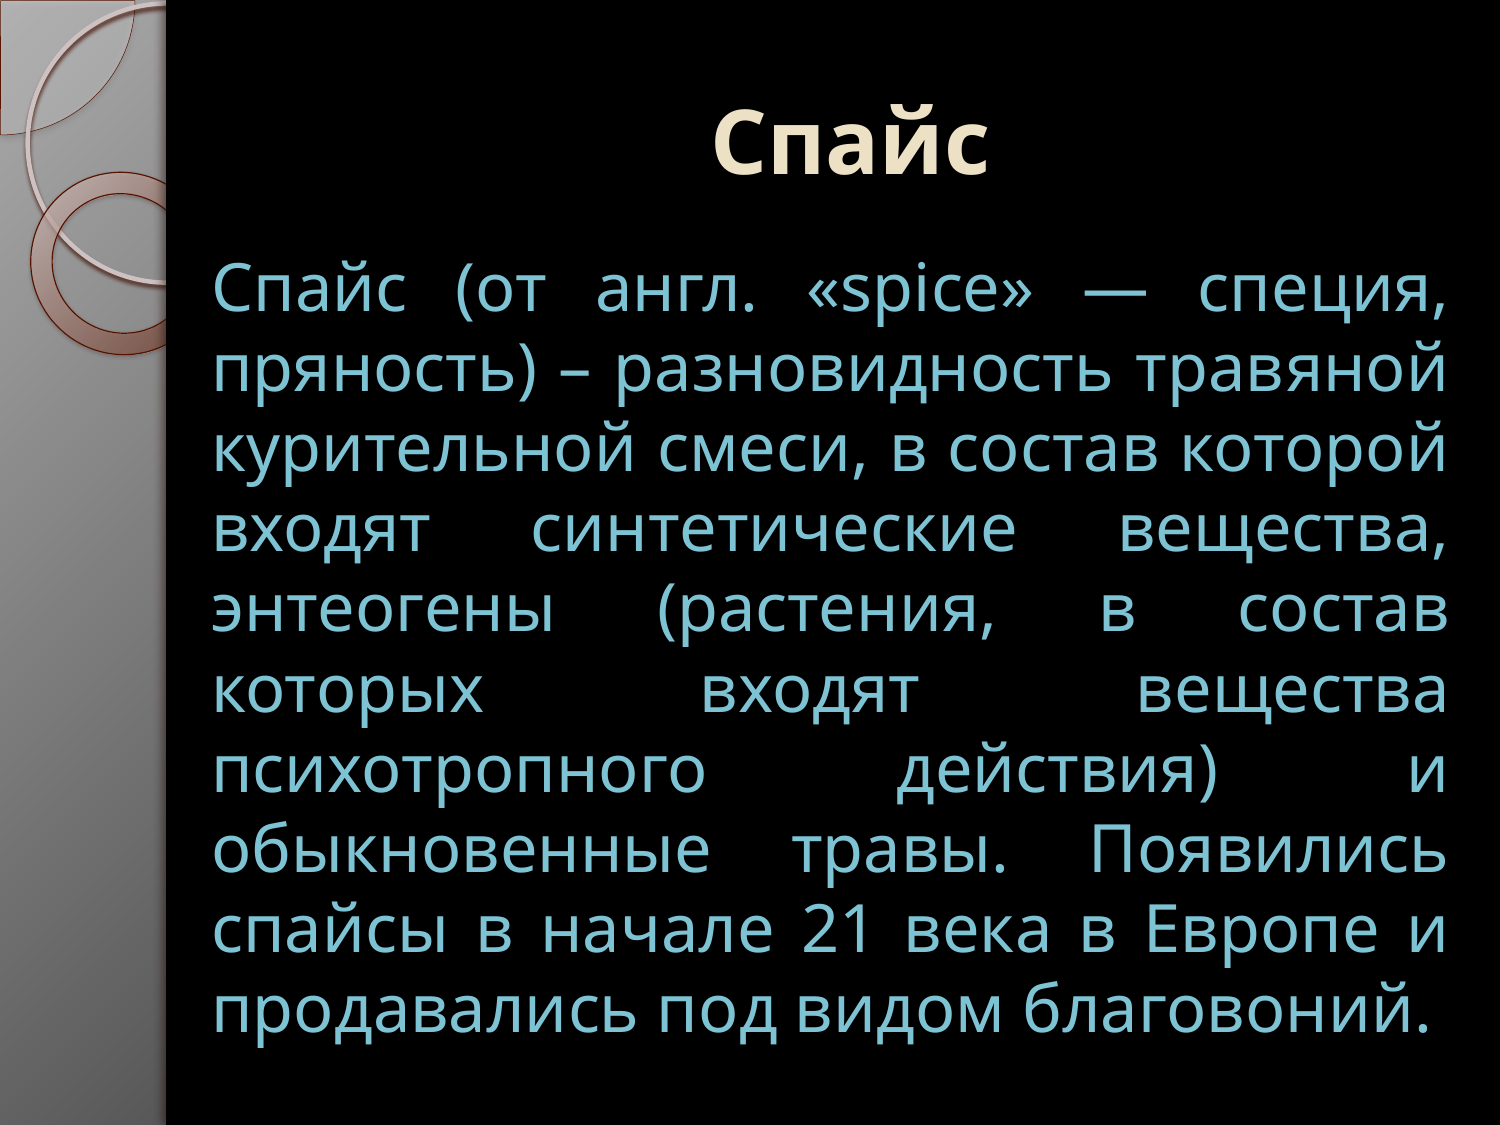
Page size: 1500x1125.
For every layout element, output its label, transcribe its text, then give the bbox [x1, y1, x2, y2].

list Спайс (от англ. «spice» — специя, пряность) – разновидность травяной курительной смеси, в состав которой входят синтетические вещества, энтеогены (растения, в состав которых входят вещества психотропного действия) и обыкновенные травы. Появились спайсы в начале 21 века в Европе и продавались под видом благовоний. [183, 237, 1466, 1094]
title Спайс [235, 45, 1466, 233]
